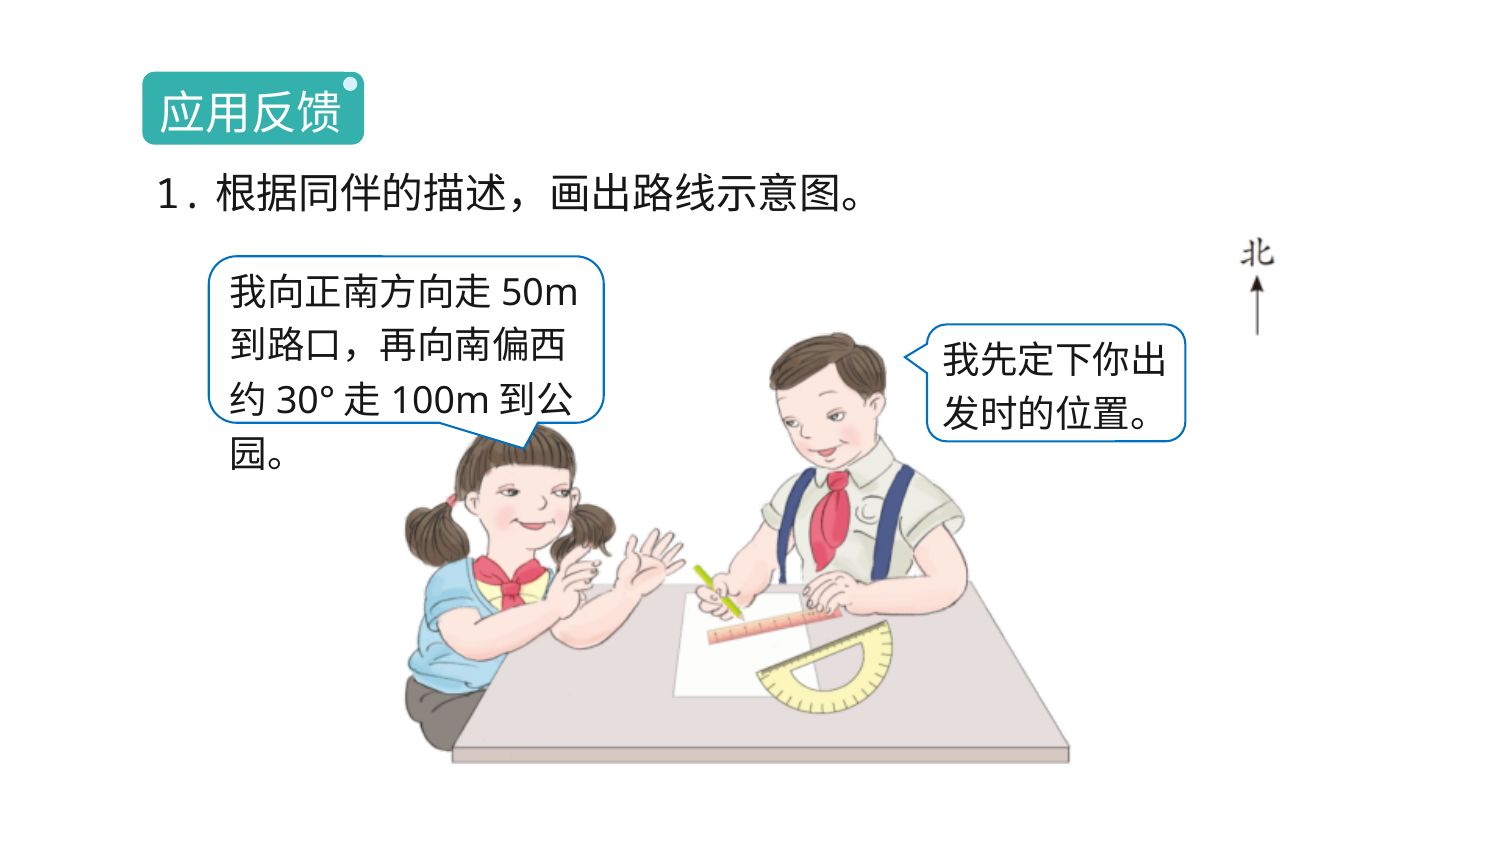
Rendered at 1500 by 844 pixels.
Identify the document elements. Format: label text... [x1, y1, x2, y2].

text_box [142, 71, 386, 145]
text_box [926, 319, 1208, 442]
text_box 1.根据同伴的描述，画出路线示意图。 [140, 159, 1068, 225]
picture [384, 237, 1276, 764]
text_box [208, 251, 604, 423]
